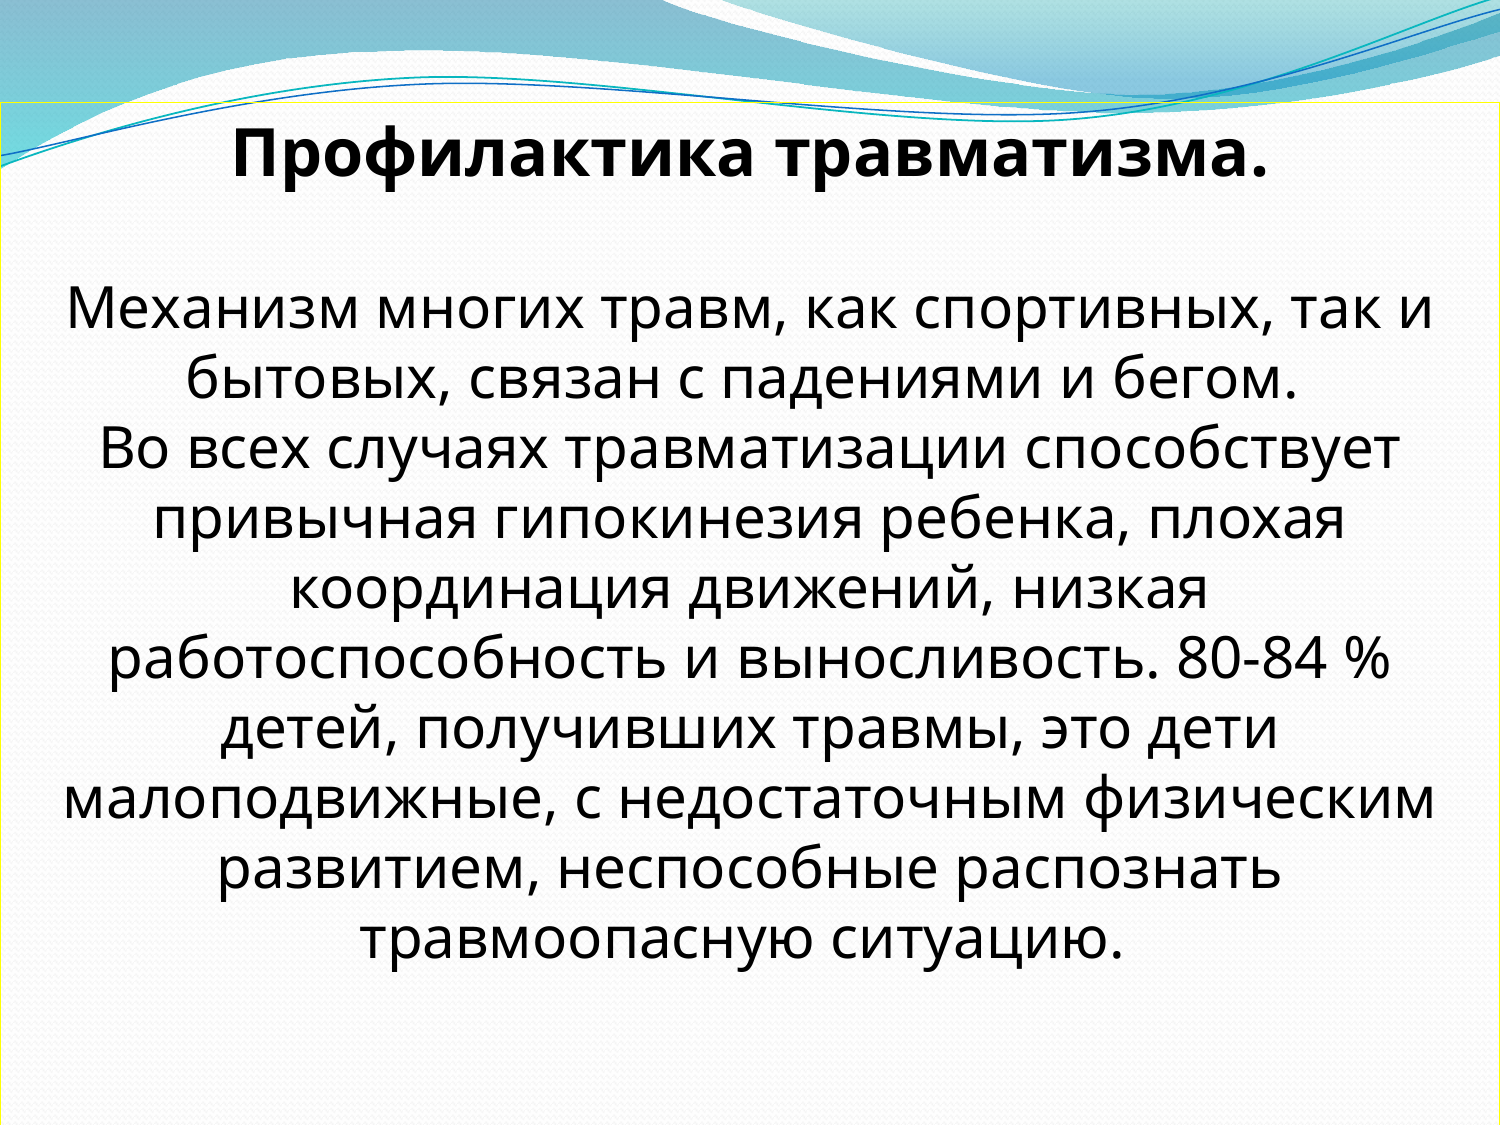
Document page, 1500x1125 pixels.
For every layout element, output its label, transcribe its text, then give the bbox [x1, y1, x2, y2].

text_box Профилактика травматизма. Механизм многих травм, как спортивных, так и бытовых, связан с падениями и бегом. Во всех случаях травматизации способствует привычная гипокинезия ребенка, плохая координация движений, низкая работоспособность и выносливость. 80-84 % детей, получивших травмы, это дети малоподвижные, с недостаточным физическим развитием, неспособные распознать травмоопасную ситуацию. [0, 102, 1500, 1125]
